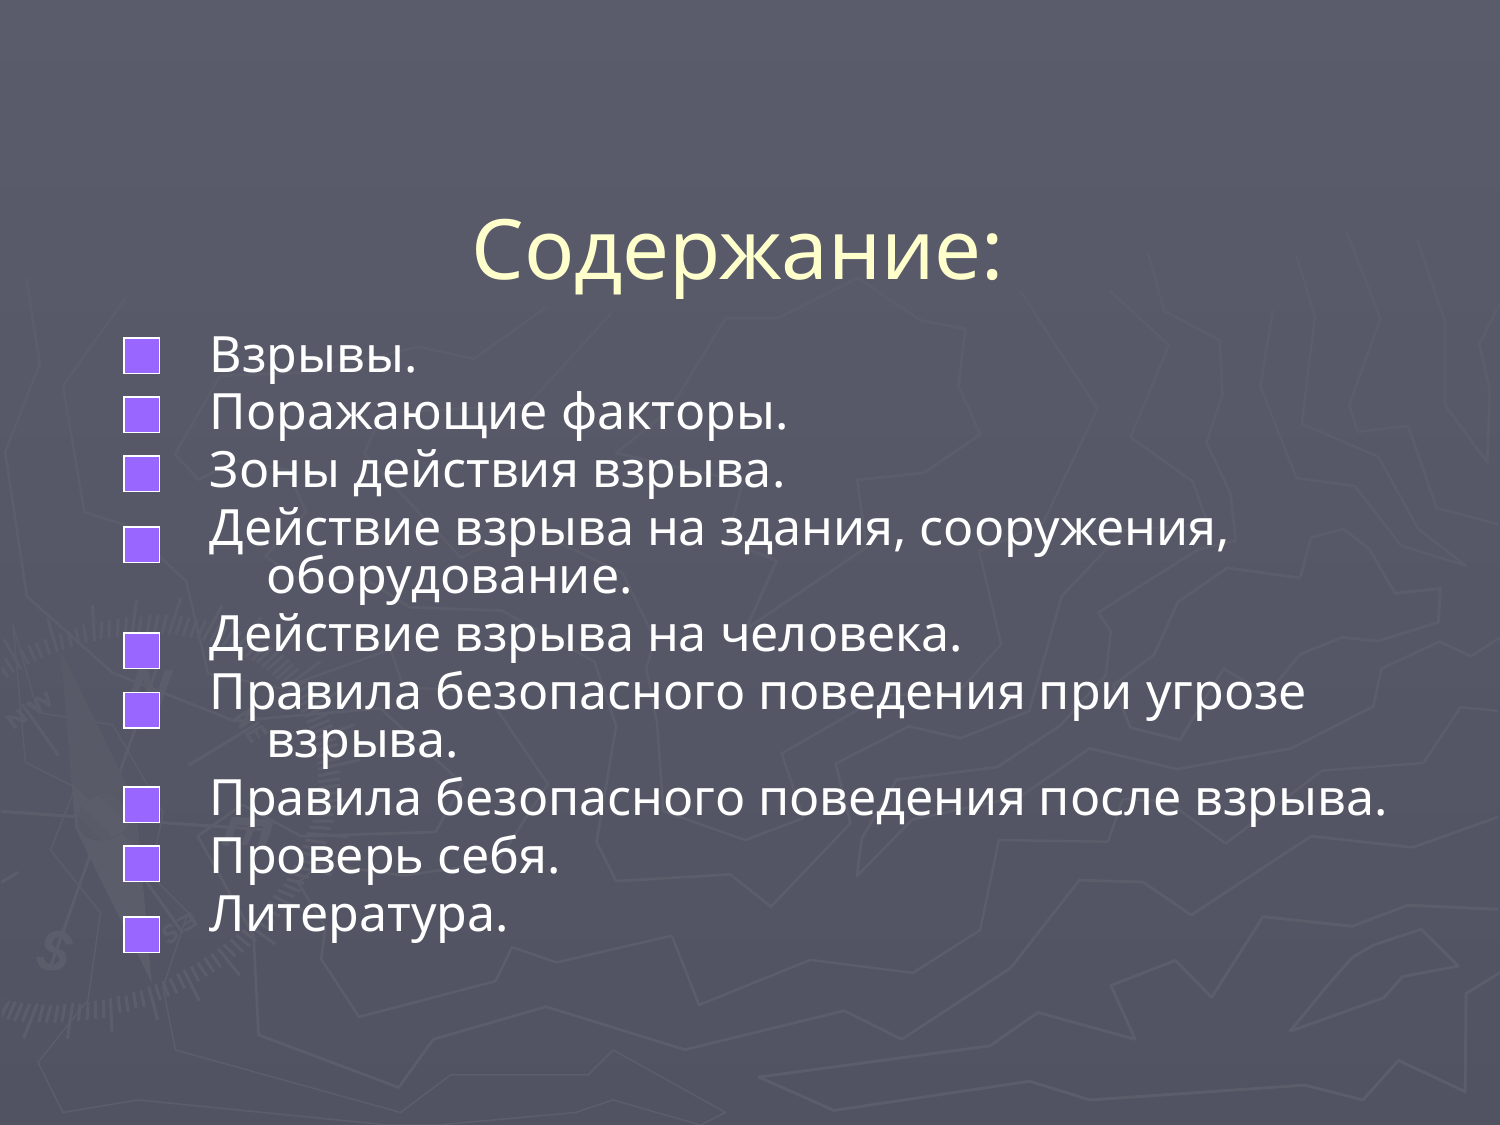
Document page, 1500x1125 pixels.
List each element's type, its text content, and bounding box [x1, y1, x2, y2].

text_box [123, 527, 160, 563]
text_box [123, 337, 160, 374]
list Взрывы. Поражающие факторы. Зоны действия взрыва. Действие взрыва на здания, сооружения, оборудование. Действие взрыва на человека. Правила безопасного поведения при угрозе взрыва. Правила безопасного поведения после взрыва. Проверь себя. Литература. [194, 326, 1416, 976]
text_box [123, 916, 160, 953]
text_box [123, 633, 160, 669]
text_box [123, 786, 160, 823]
text_box [123, 692, 160, 728]
text_box [123, 397, 160, 433]
title Содержание: [53, 152, 1424, 341]
text_box [123, 846, 160, 882]
text_box [123, 456, 160, 492]
